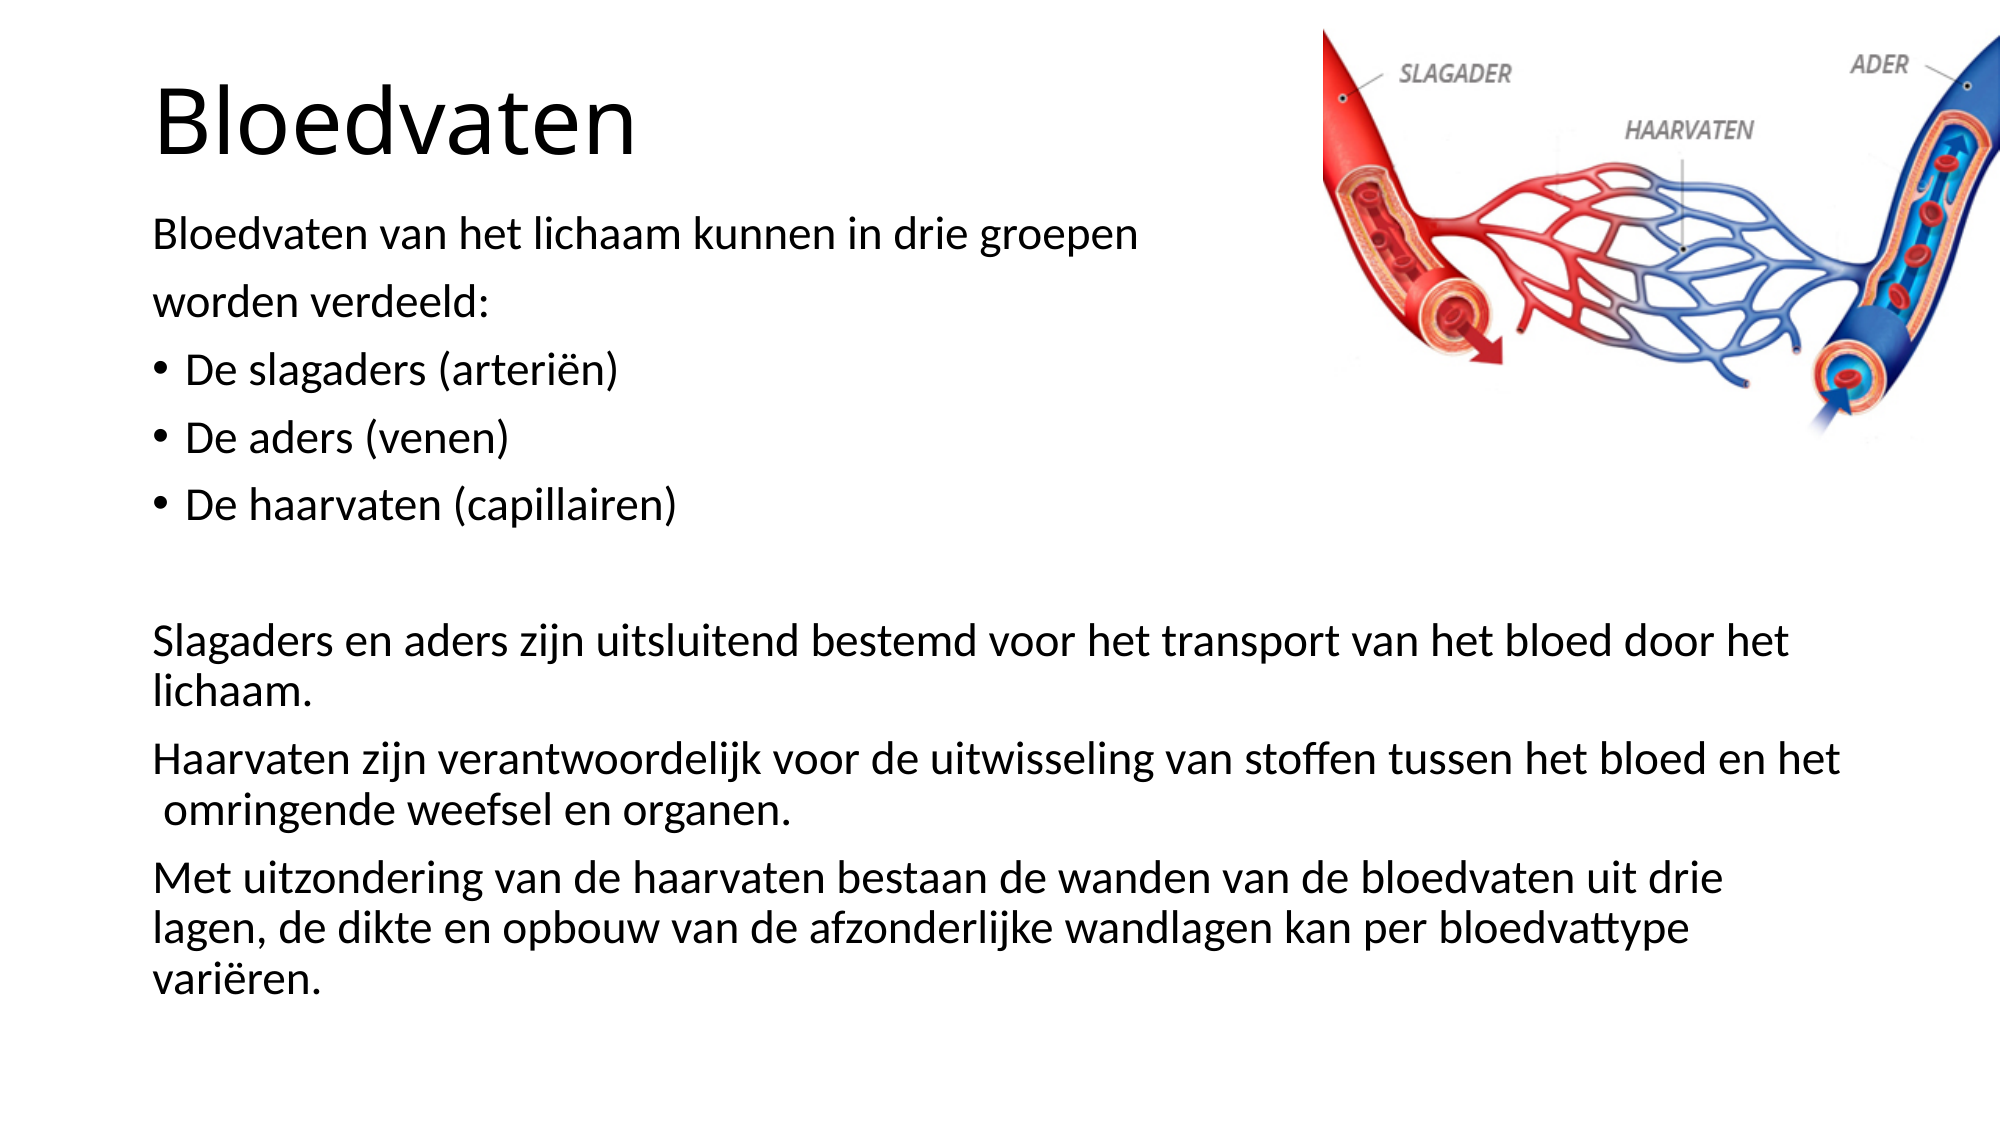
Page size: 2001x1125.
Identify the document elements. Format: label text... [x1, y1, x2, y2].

list Bloedvaten van het lichaam kunnen in drie groepen worden verdeeld: De slagaders (arteriën) De aders (venen) De haarvaten (capillairen) Slagaders en aders zijn uitsluitend bestemd voor het transport van het bloed door het lichaam. Haarvaten zijn verantwoordelijk voor de uitwisseling van stoffen tussen het bloed en het omringende weefsel en organen. Met uitzondering van de haarvaten bestaan de wanden van de bloedvaten uit drie lagen, de dikte en opbouw van de afzonderlijke wandlagen kan per bloedvattype variëren. [137, 201, 1863, 1014]
picture [1323, 28, 2000, 450]
title Bloedvaten [137, 59, 1323, 191]
